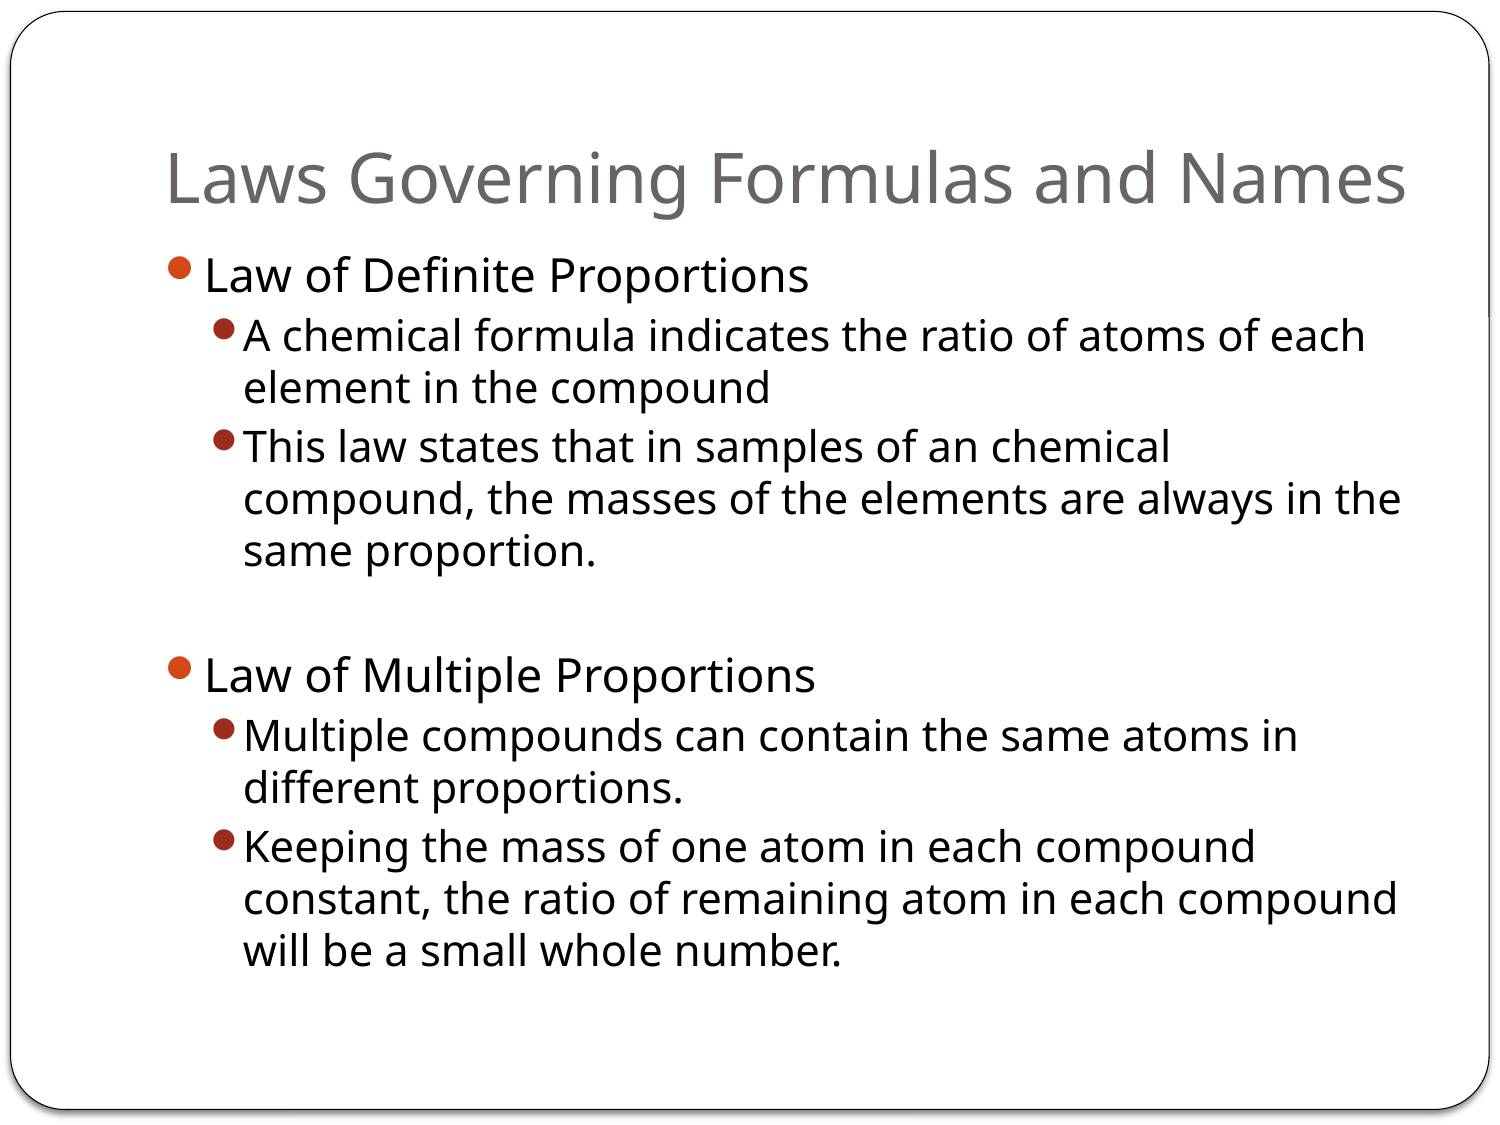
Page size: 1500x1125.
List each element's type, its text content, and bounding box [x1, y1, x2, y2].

title Laws Governing Formulas and Names [150, 45, 1425, 233]
list Law of Definite Proportions A chemical formula indicates the ratio of atoms of each element in the compound This law states that in samples of an chemical compound, the masses of the elements are always in the same proportion. Law of Multiple Proportions Multiple compounds can contain the same atoms in different proportions. Keeping the mass of one atom in each compound constant, the ratio of remaining atom in each compound will be a small whole number. [150, 237, 1425, 988]
